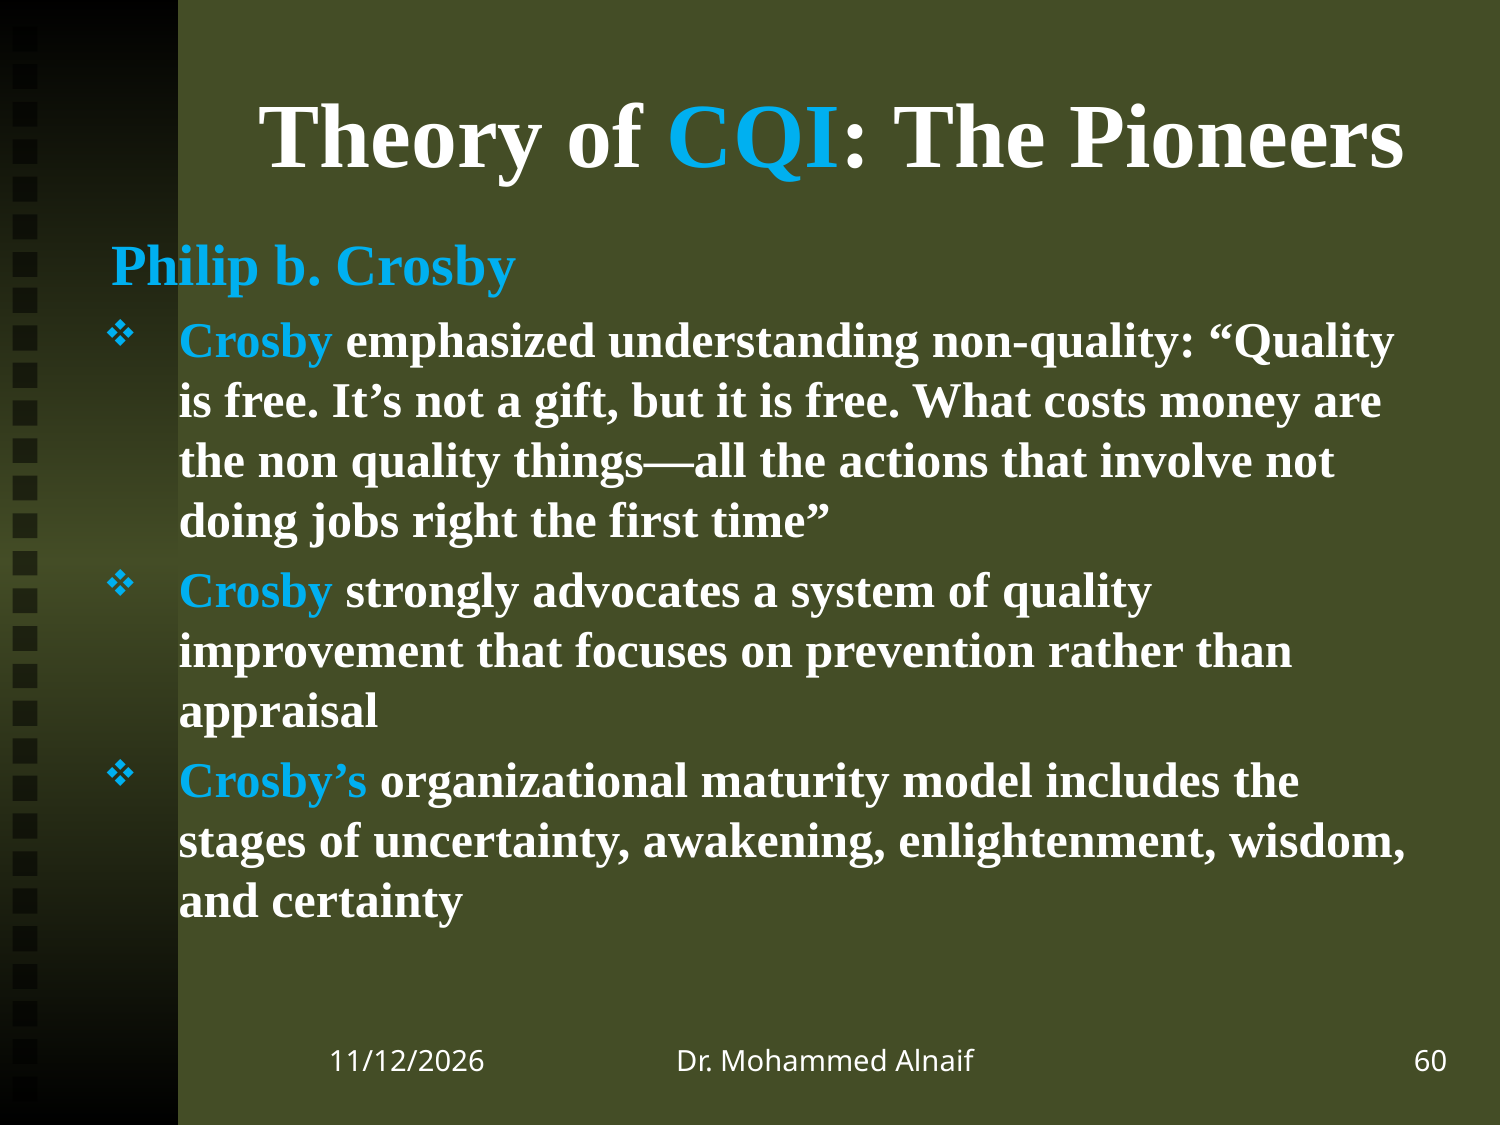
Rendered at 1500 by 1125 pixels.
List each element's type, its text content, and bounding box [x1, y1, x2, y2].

footer Dr. Mohammed Alnaif [587, 1024, 1063, 1101]
slide_number 60 [1149, 1024, 1463, 1101]
subtitle Philip b. Crosby Crosby emphasized understanding non-quality: “Quality is free. It’s not a gift, but it is free. What costs money are the non quality things—all the actions that involve not doing jobs right the first time” Crosby strongly advocates a system of quality improvement that focuses on prevention rather than appraisal Crosby’s organizational maturity model includes the stages of uncertainty, awakening, enlightenment, wisdom, and certainty [88, 219, 1448, 1012]
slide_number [187, 1024, 501, 1101]
title Theory of CQI: The Pioneers [194, 42, 1471, 221]
